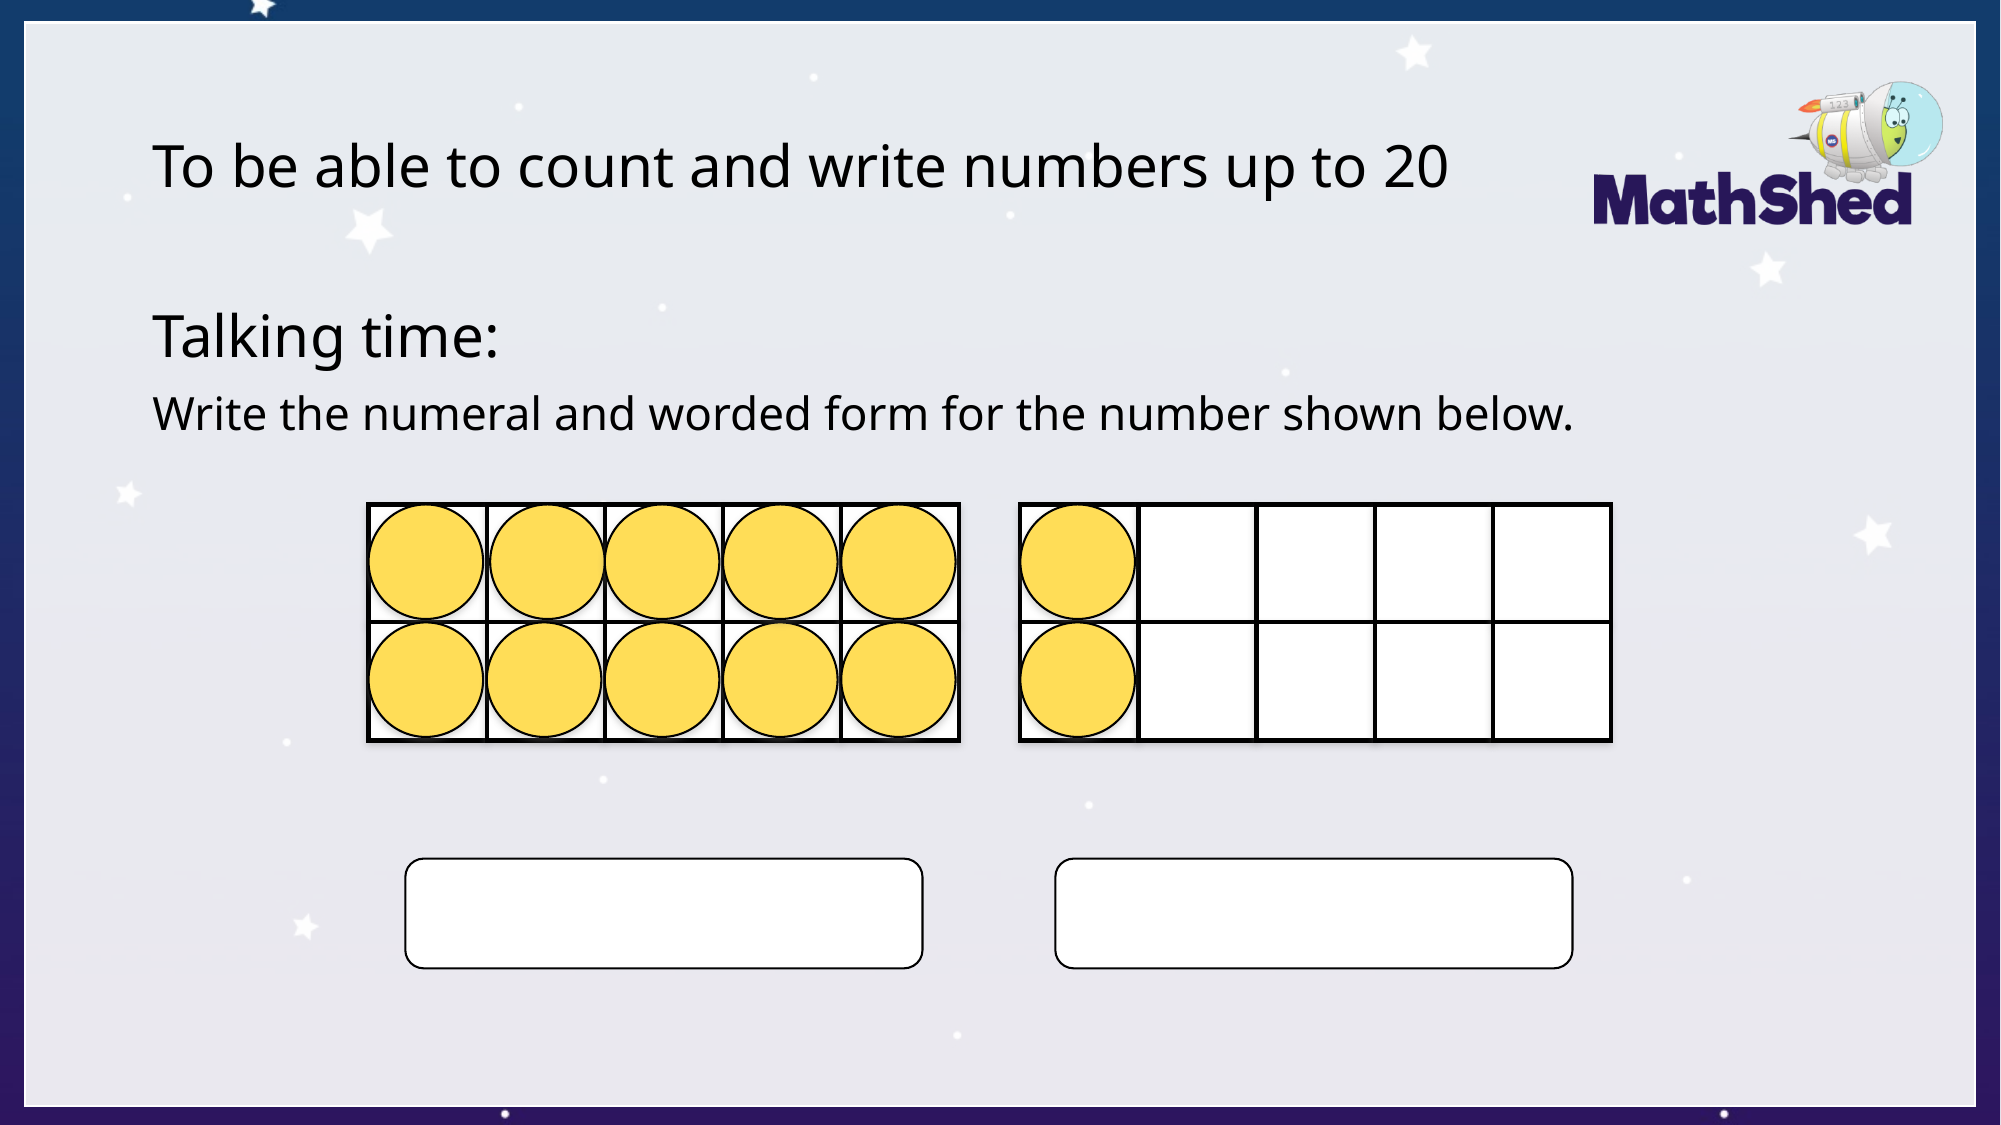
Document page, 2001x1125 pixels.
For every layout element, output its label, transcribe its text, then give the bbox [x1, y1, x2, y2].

list Talking time: Write the numeral and worded form for the number shown below. [137, 299, 1863, 1014]
text_box [723, 624, 838, 737]
text_box [447, 713, 483, 741]
text_box [723, 504, 838, 620]
text_box [1256, 622, 1374, 741]
text_box [1090, 568, 1138, 622]
text_box [908, 504, 960, 622]
text_box [364, 508, 959, 746]
text_box [604, 504, 719, 620]
text_box [1374, 504, 1493, 621]
text_box [723, 707, 758, 741]
text_box [841, 707, 877, 741]
text_box [576, 599, 600, 621]
text_box [1256, 504, 1374, 621]
text_box [1106, 594, 1133, 621]
text_box [723, 504, 768, 540]
text_box [559, 585, 604, 622]
text_box [1020, 622, 1135, 737]
text_box [835, 622, 841, 671]
text_box [1252, 508, 1256, 622]
text_box [604, 705, 640, 741]
text_box [841, 589, 868, 622]
text_box [1493, 504, 1611, 622]
text_box [675, 578, 723, 622]
text_box [801, 712, 837, 741]
text_box [566, 622, 604, 653]
text_box [1138, 622, 1256, 741]
text_box [480, 511, 486, 554]
text_box [456, 595, 482, 621]
text_box [368, 622, 483, 737]
text_box [1098, 712, 1134, 741]
text_box [1020, 571, 1064, 622]
text_box twenty [1133, 626, 1138, 679]
text_box [480, 629, 486, 669]
text_box [841, 622, 877, 658]
text_box [368, 589, 396, 622]
text_box [1098, 622, 1138, 653]
text_box [486, 504, 535, 548]
text_box [1088, 504, 1138, 535]
text_box [604, 504, 650, 540]
text_box [368, 569, 413, 622]
text_box [368, 707, 404, 741]
text_box [841, 504, 956, 620]
text_box [717, 626, 723, 670]
text_box [1020, 622, 1056, 658]
picture [0, 0, 2001, 1125]
text_box [436, 504, 486, 535]
text_box [486, 582, 517, 621]
text_box [565, 712, 601, 741]
text_box [490, 504, 603, 620]
text_box [841, 574, 885, 622]
text_box [604, 590, 632, 621]
text_box [791, 504, 841, 535]
text_box [1374, 622, 1489, 741]
text_box [801, 622, 836, 653]
text_box [1133, 508, 1138, 561]
text_box [600, 511, 604, 544]
text_box [438, 575, 486, 622]
text_box [723, 589, 750, 621]
text_box [1020, 589, 1047, 622]
text_box [683, 712, 719, 741]
text_box [604, 578, 649, 622]
text_box [604, 622, 641, 660]
text_box [599, 629, 604, 671]
text_box [486, 622, 524, 660]
text_box [723, 622, 759, 658]
text_box [841, 622, 956, 737]
text_box [558, 504, 604, 530]
text_box [673, 504, 723, 535]
text_box [910, 570, 956, 622]
text_box [919, 622, 960, 741]
title To be able to count and write numbers up to 20 [137, 59, 1578, 278]
text_box [841, 504, 887, 540]
text_box [717, 508, 723, 552]
text_box [841, 688, 956, 741]
text_box [1020, 504, 1135, 620]
text_box [486, 548, 533, 622]
text_box [723, 692, 841, 741]
text_box [691, 594, 718, 621]
text_box [1020, 504, 1065, 540]
text_box [1020, 707, 1055, 741]
text_box 20 [1489, 508, 1493, 622]
text_box [1138, 504, 1256, 621]
text_box [604, 688, 723, 741]
text_box [486, 622, 601, 737]
text_box twenty [1020, 686, 1138, 741]
text_box [447, 622, 486, 653]
text_box [368, 687, 486, 741]
text_box [486, 690, 604, 741]
text_box [368, 504, 484, 620]
text_box [792, 577, 841, 622]
text_box [1493, 622, 1611, 741]
text_box [1016, 508, 1613, 746]
text_box twelve [1054, 857, 1574, 970]
text_box [809, 594, 836, 621]
text_box [604, 622, 719, 737]
text_box [683, 622, 723, 653]
text_box 12 [404, 857, 924, 970]
text_box [723, 574, 767, 622]
text_box [368, 504, 414, 540]
text_box [486, 705, 522, 741]
text_box [835, 508, 841, 553]
text_box [368, 622, 404, 658]
